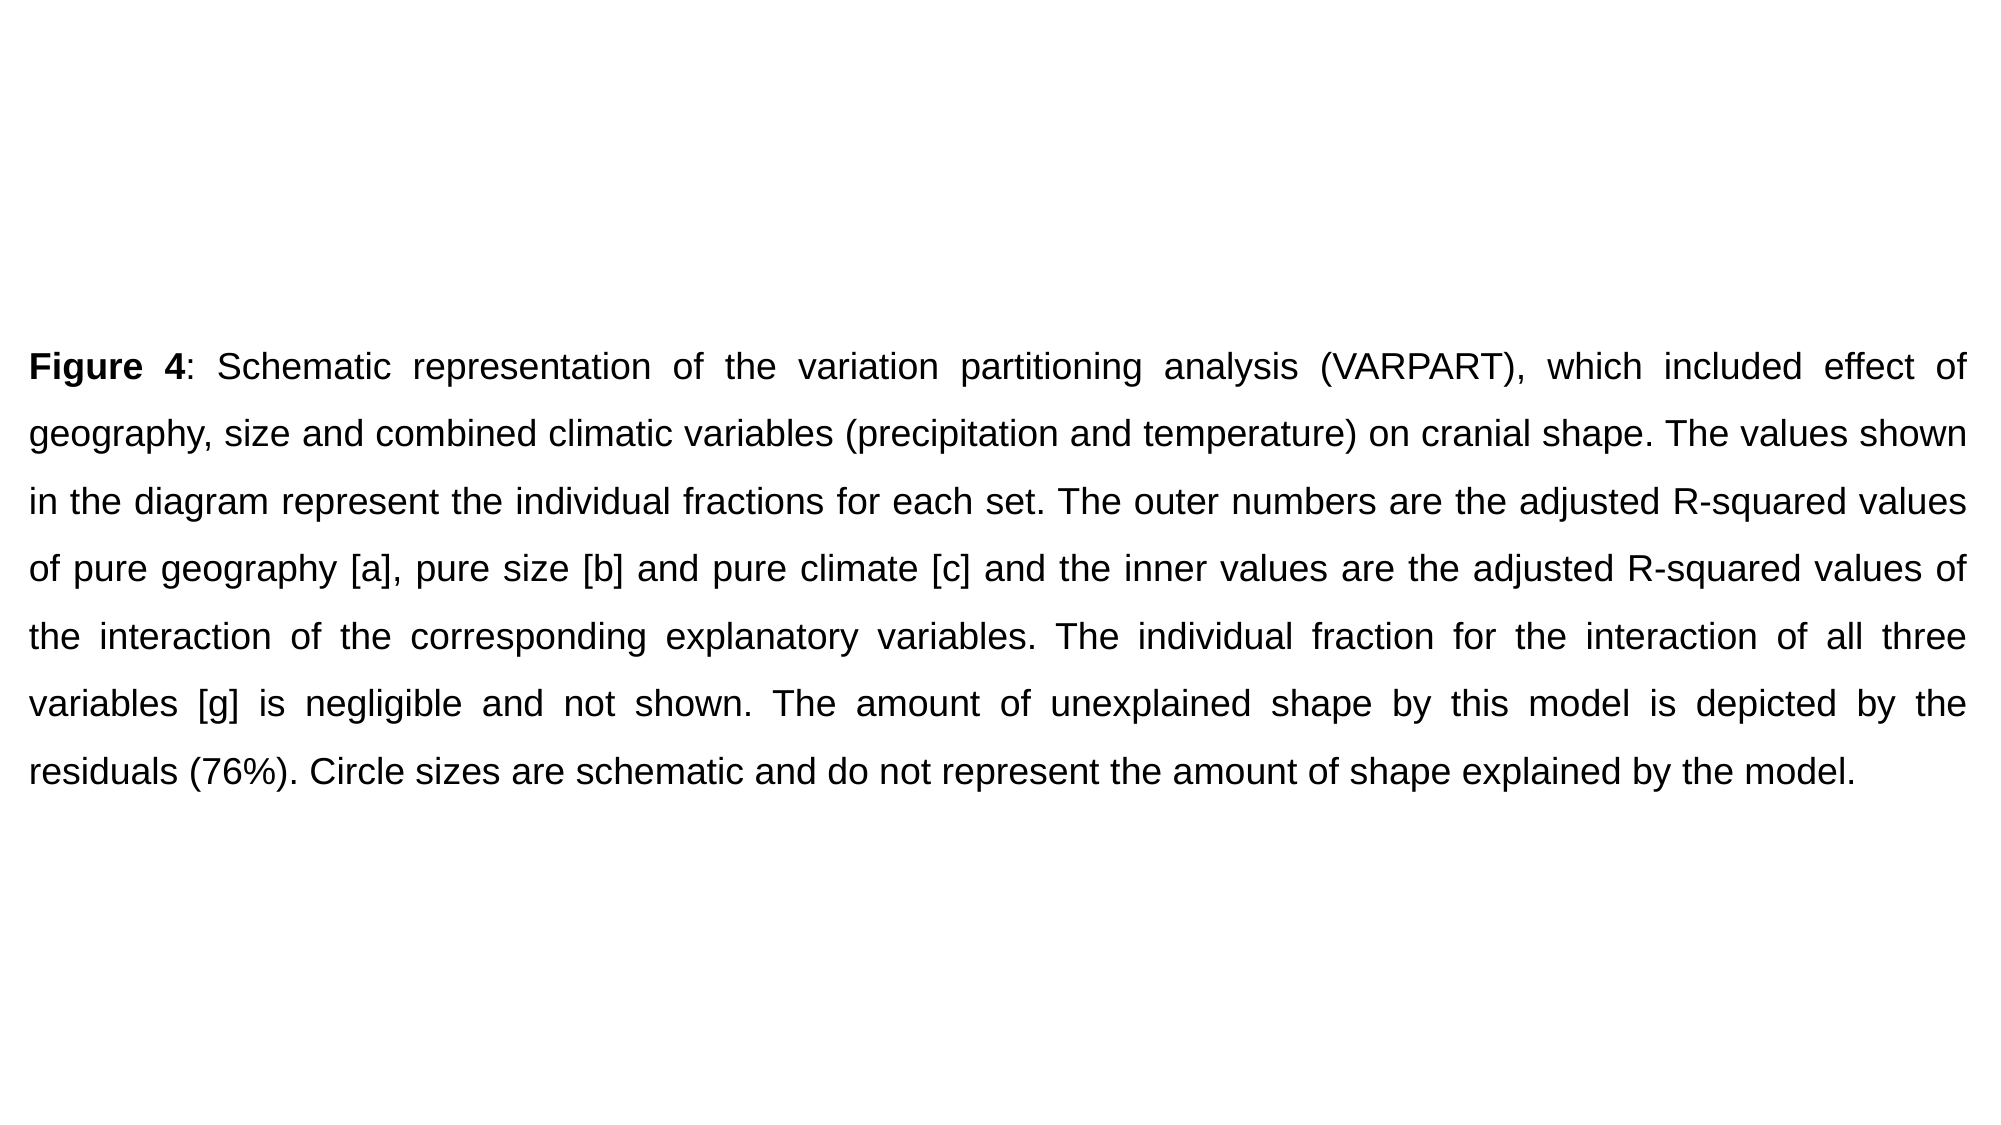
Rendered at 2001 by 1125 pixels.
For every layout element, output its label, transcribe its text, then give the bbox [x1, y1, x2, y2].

text_box Figure 4: Schematic representation of the variation partitioning analysis (VARPART), which included effect of geography, size and combined climatic variables (precipitation and temperature) on cranial shape. The values shown in the diagram represent the individual fractions for each set. The outer numbers are the adjusted R-squared values of pure geography [a], pure size [b] and pure climate [c] and the inner values are the adjusted R-squared values of the interaction of the corresponding explanatory variables. The individual fraction for the interaction of all three variables [g] is negligible and not shown. The amount of unexplained shape by this model is depicted by the residuals (76%). Circle sizes are schematic and do not represent the amount of shape explained by the model. [14, 311, 1983, 800]
